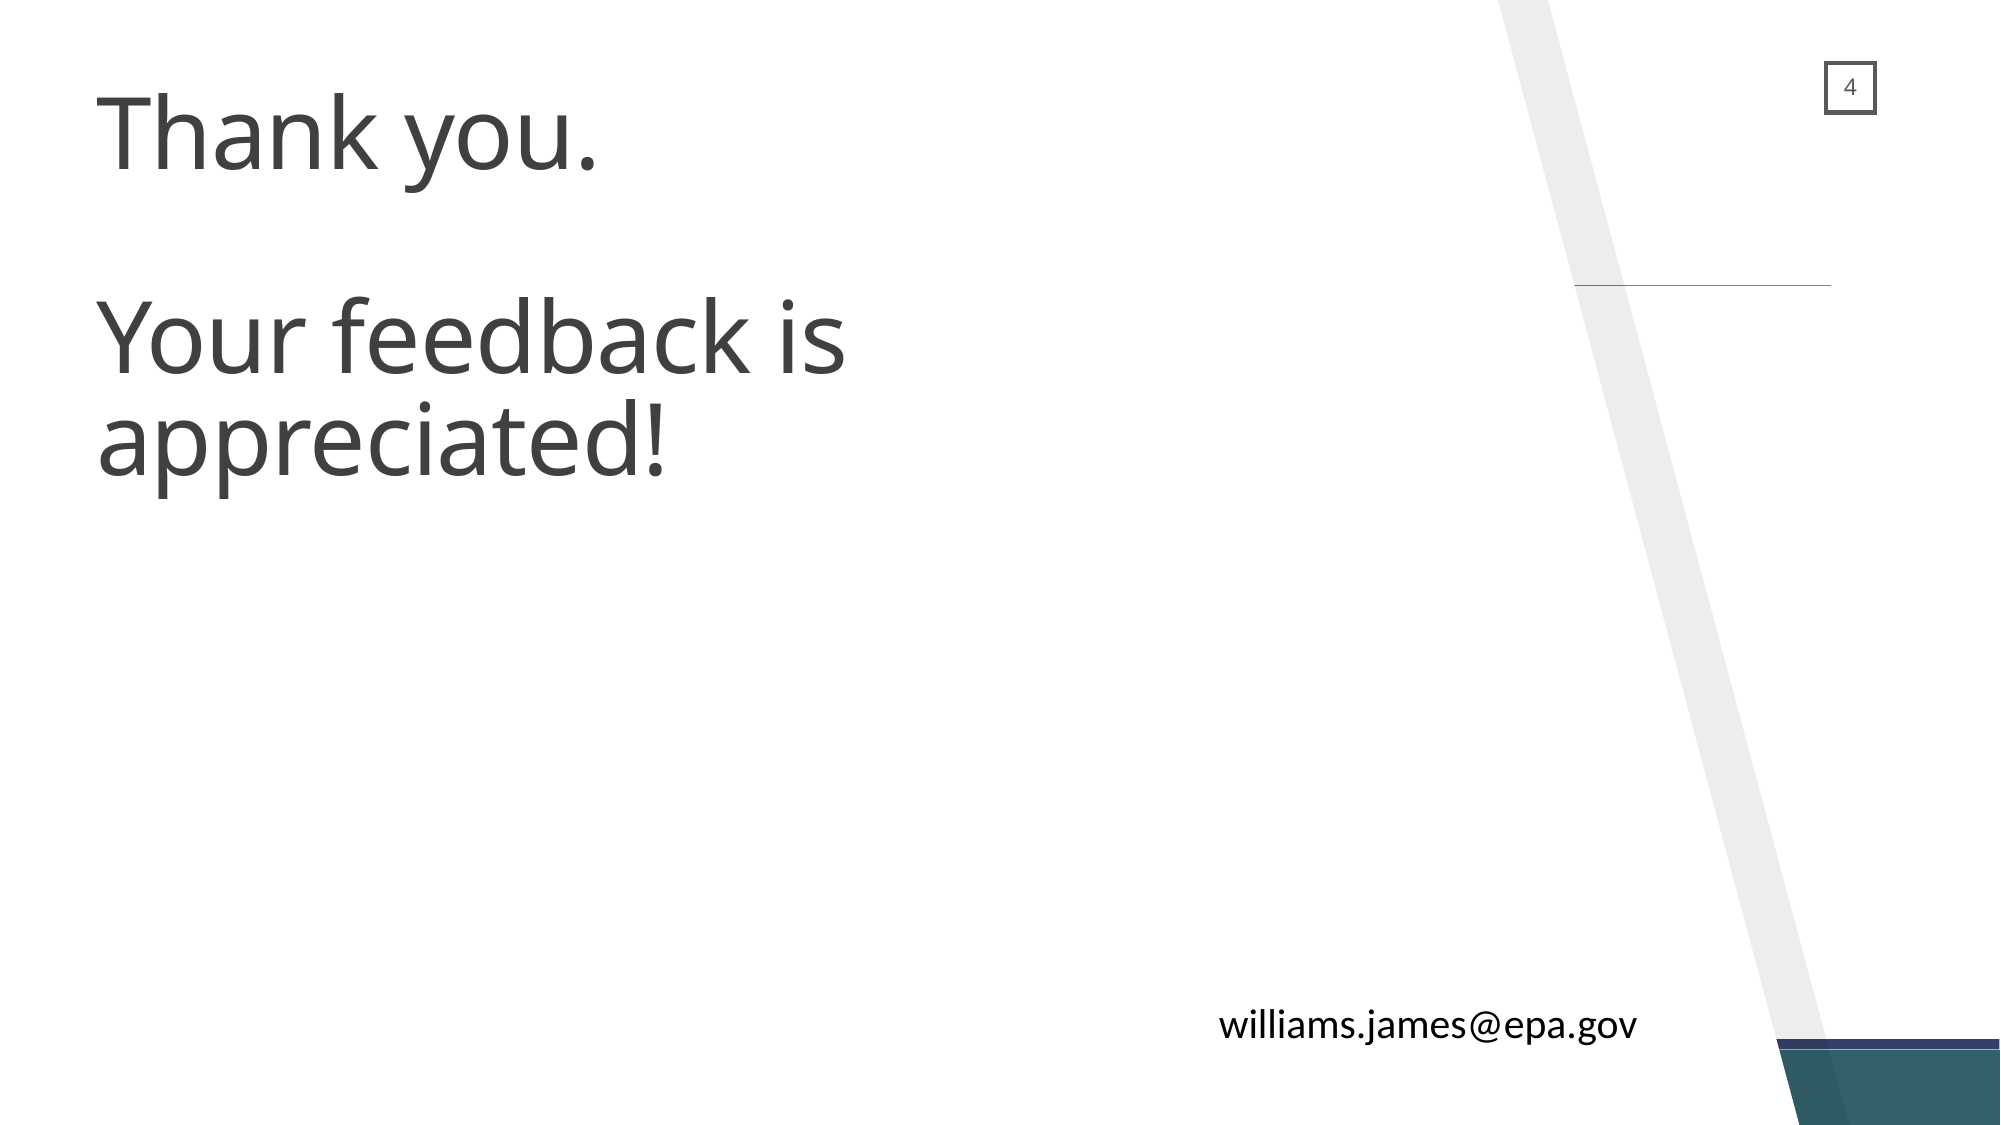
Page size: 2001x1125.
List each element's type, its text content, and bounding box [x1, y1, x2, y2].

text_box williams.james@epa.gov [1204, 989, 2000, 1055]
title Thank you. Your feedback is appreciated! [81, 404, 1408, 511]
